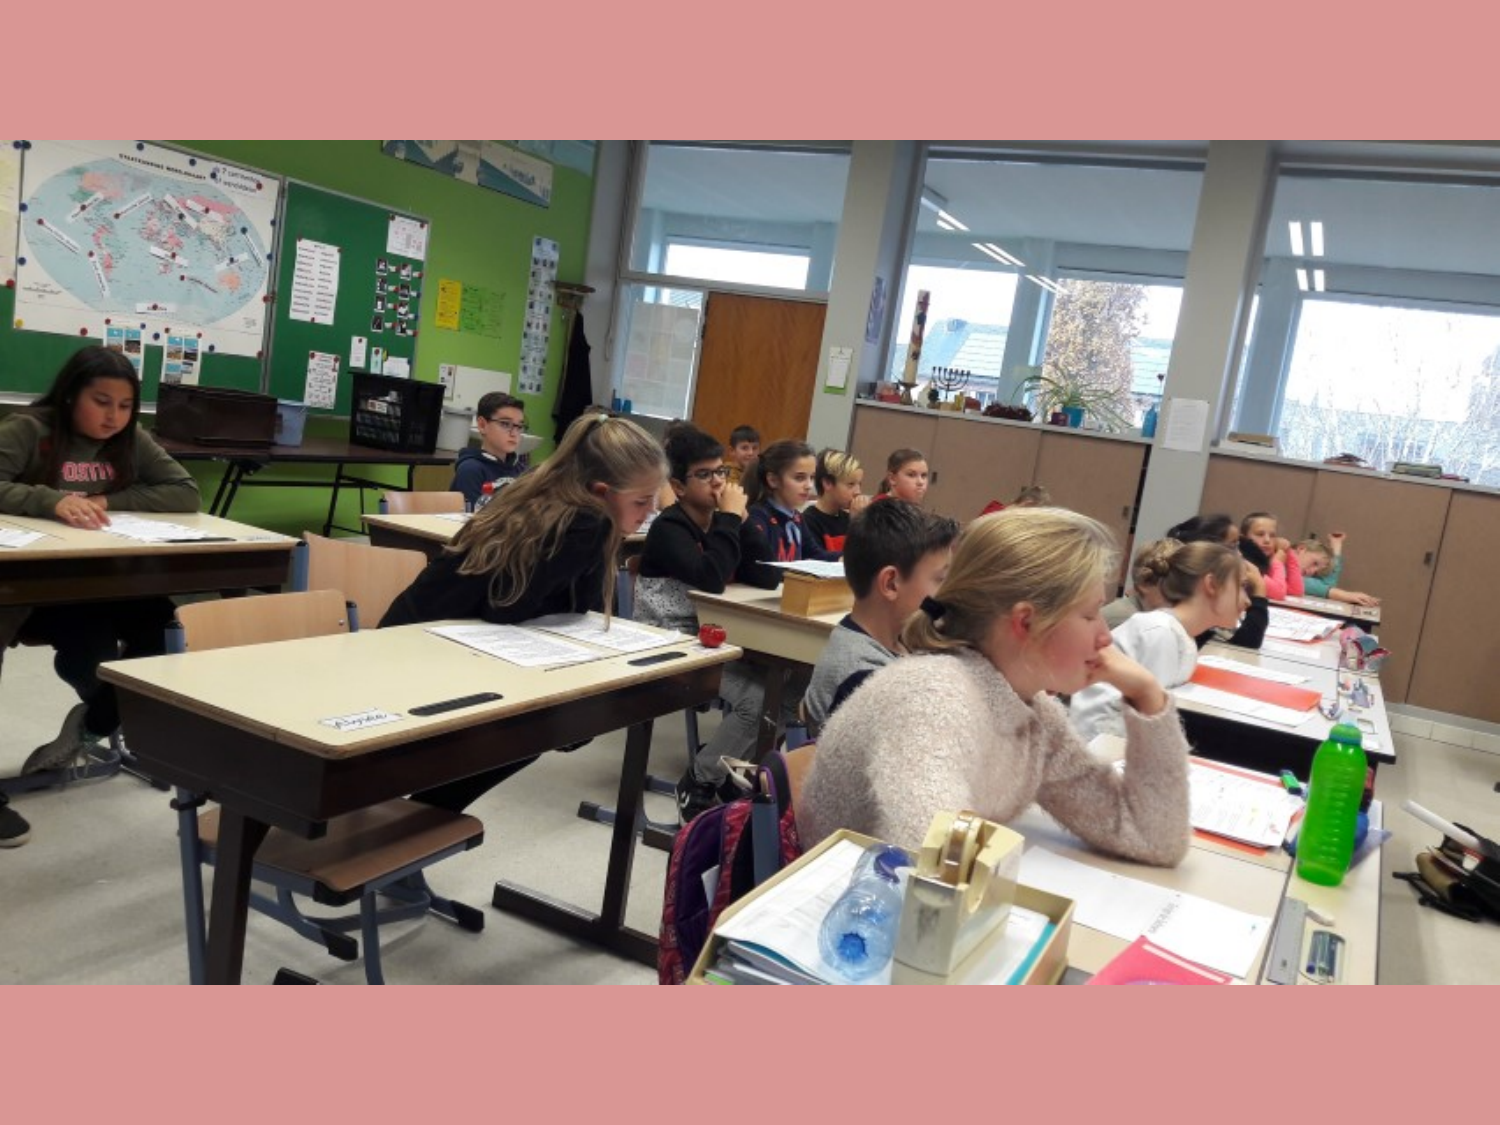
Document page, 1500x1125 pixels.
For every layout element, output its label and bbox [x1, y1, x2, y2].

picture [0, 140, 1500, 985]
